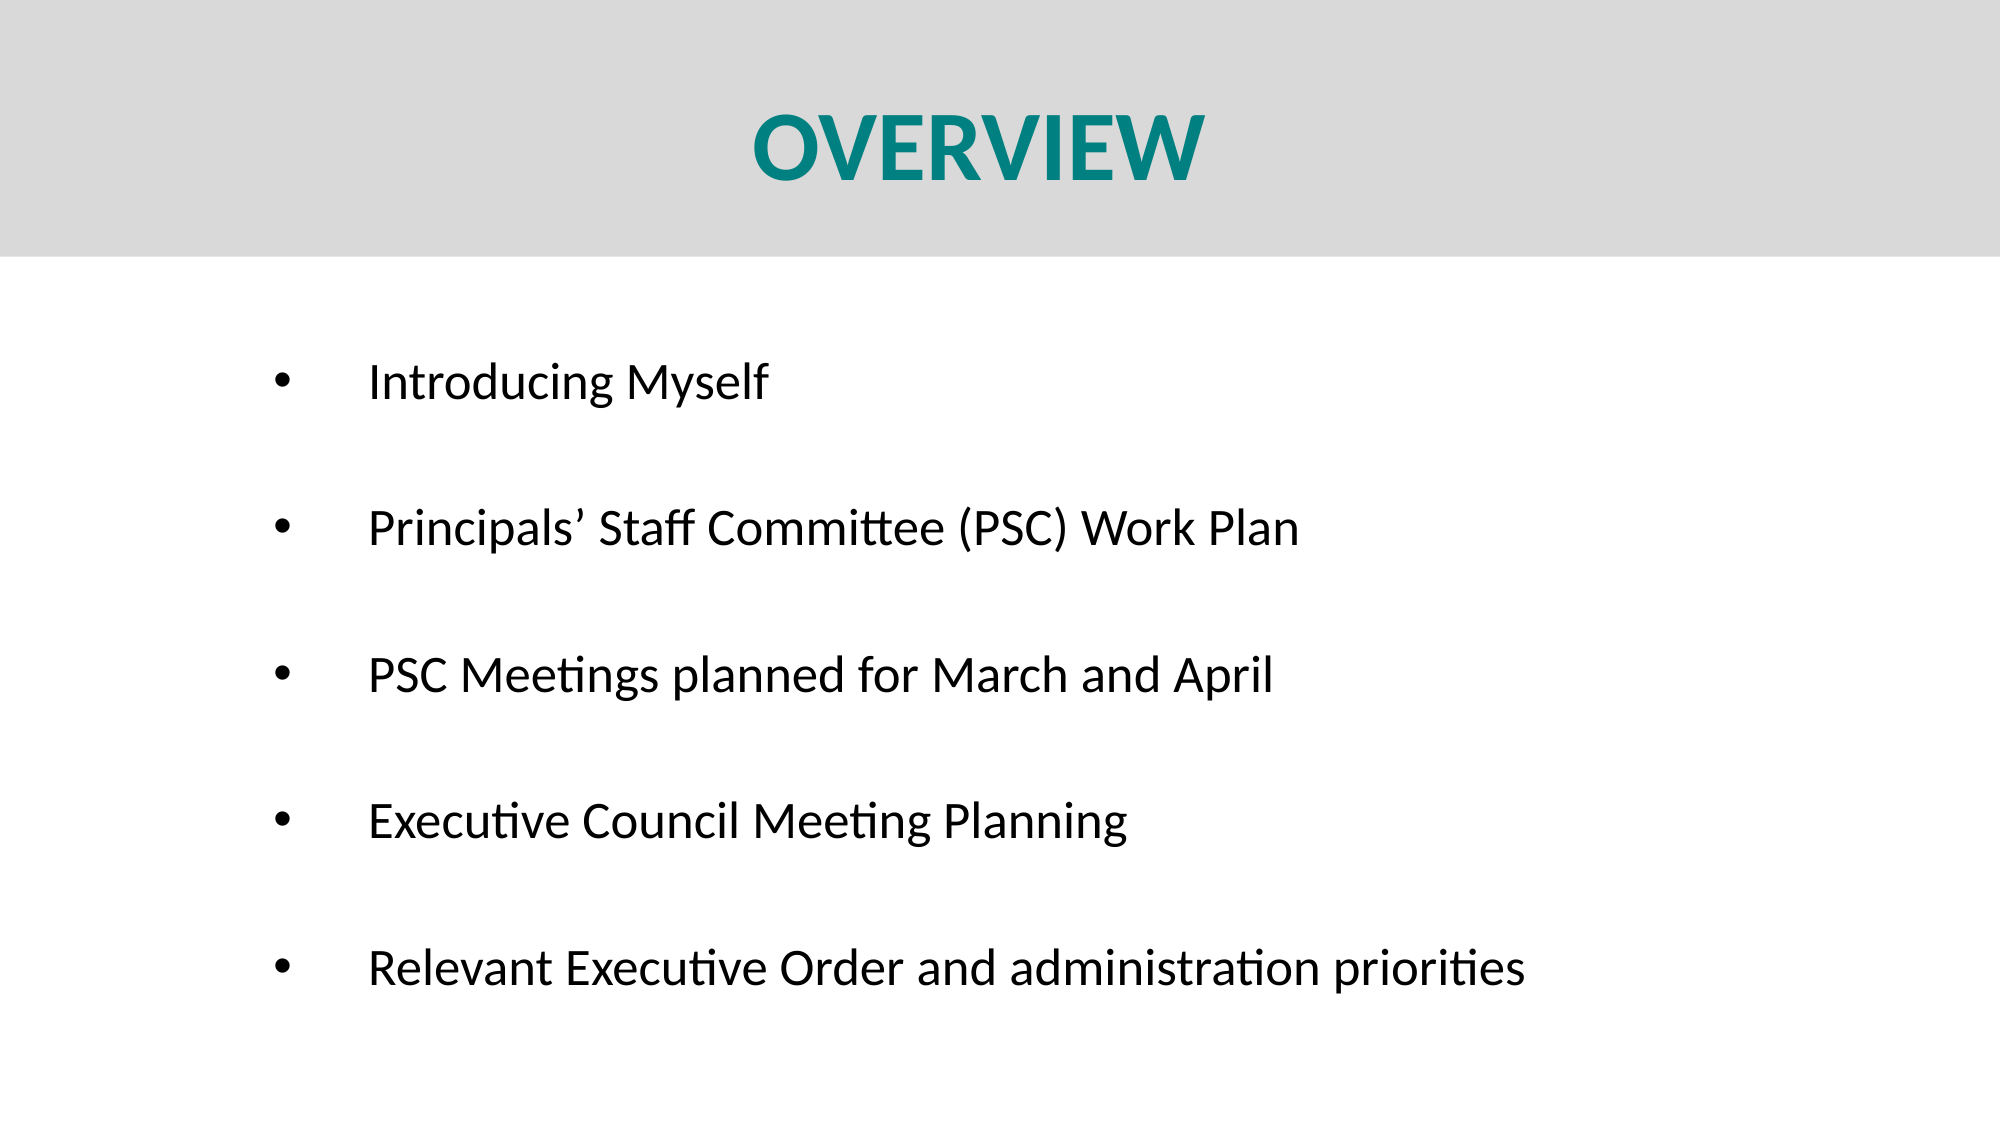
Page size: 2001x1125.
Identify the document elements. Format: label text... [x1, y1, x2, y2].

text_box [0, 0, 2000, 258]
title OVERVIEW [137, 39, 1863, 257]
list Introducing Myself Principals’ Staff Committee (PSC) Work Plan PSC Meetings planned for March and April Executive Council Meeting Planning Relevant Executive Order and administration priorities [258, 346, 1789, 1007]
